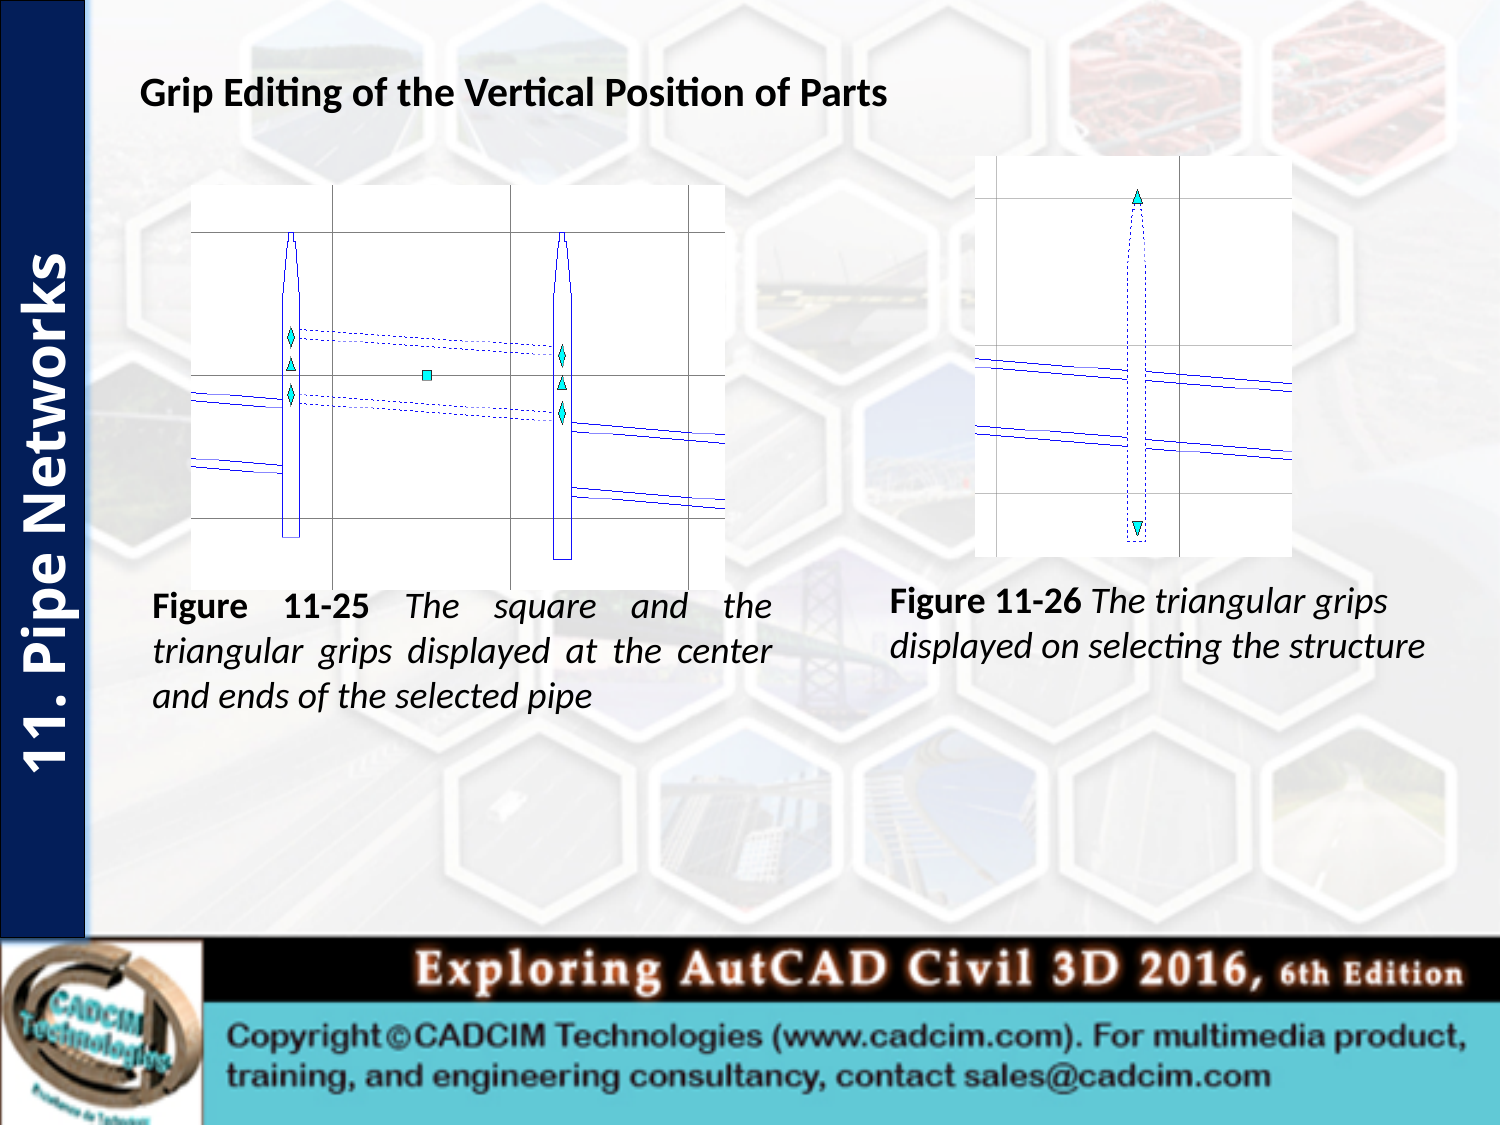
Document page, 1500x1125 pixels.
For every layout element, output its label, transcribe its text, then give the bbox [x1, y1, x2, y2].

text_box Figure 11-25 The square and the triangular grips displayed at the center and ends of the selected pipe [137, 573, 788, 724]
picture [0, 0, 1500, 1125]
text_box Figure 11-26 The triangular grips displayed on selecting the structure [874, 568, 1463, 674]
text_box Grip Editing of the Vertical Position of Parts [124, 57, 963, 123]
